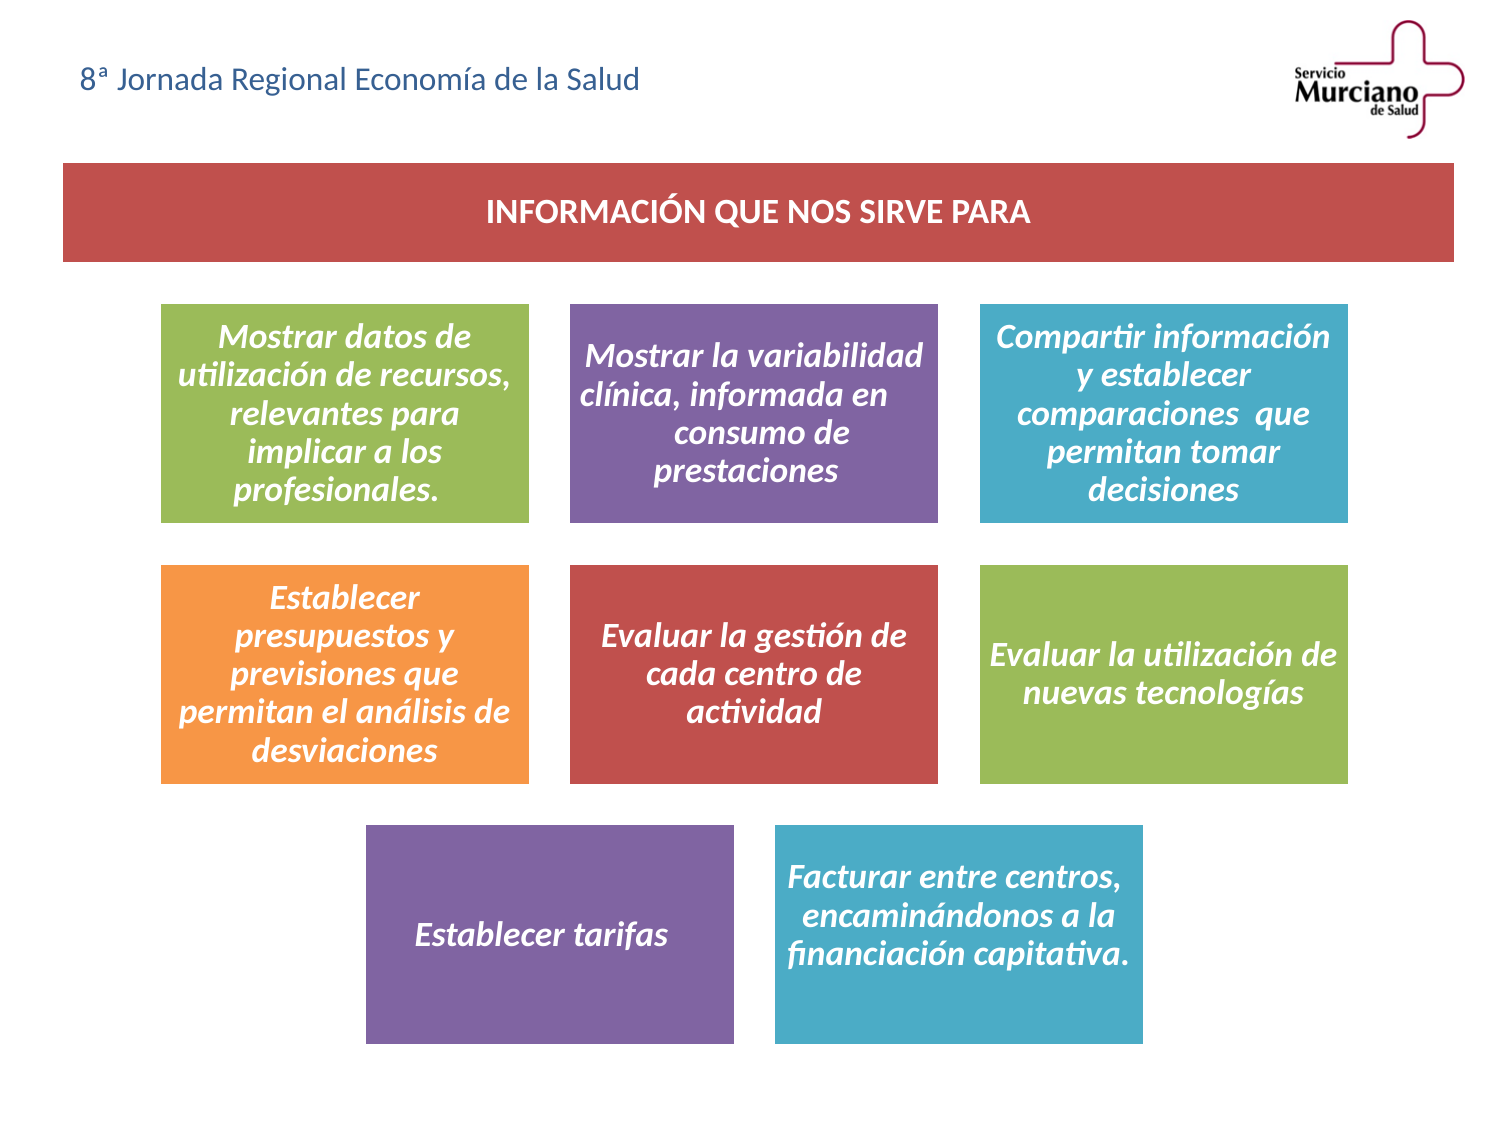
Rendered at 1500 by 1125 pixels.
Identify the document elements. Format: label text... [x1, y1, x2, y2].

text_box 8ª Jornada Regional Economía de la Salud [70, 53, 739, 106]
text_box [33, 160, 1476, 1047]
picture [1295, 20, 1465, 140]
